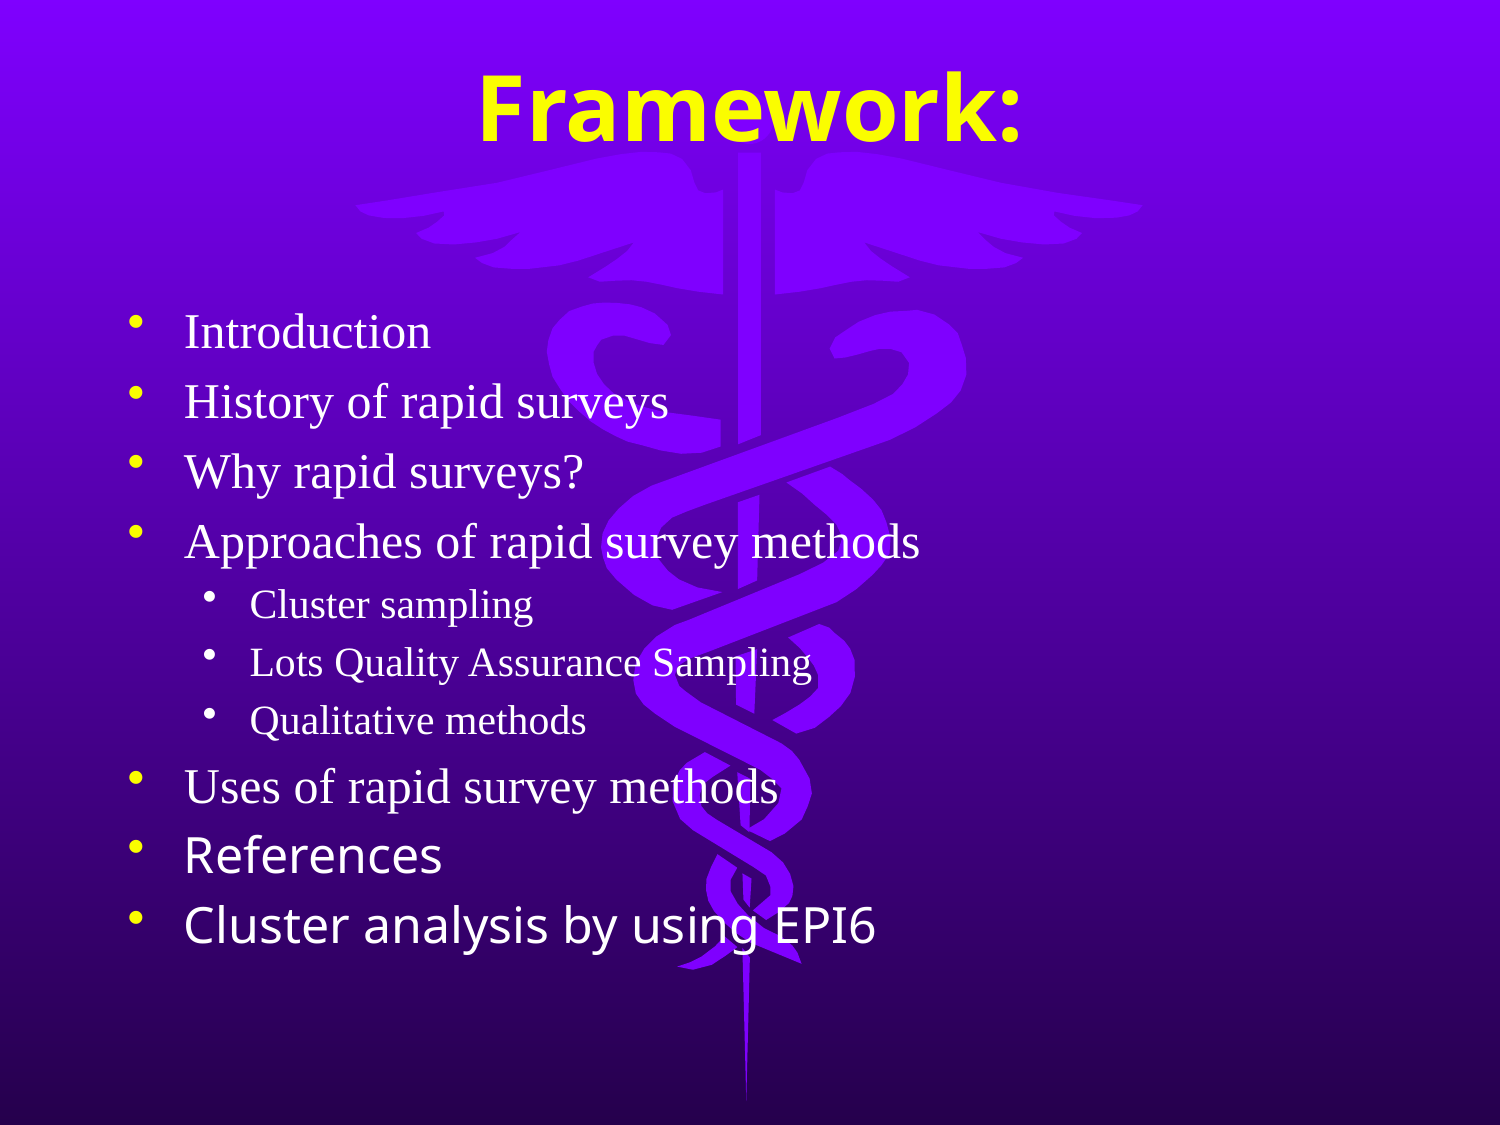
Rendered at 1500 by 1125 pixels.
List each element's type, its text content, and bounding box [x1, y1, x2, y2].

list Introduction History of rapid surveys Why rapid surveys? Approaches of rapid survey methods Cluster sampling Lots Quality Assurance Sampling Qualitative methods Uses of rapid survey methods References Cluster analysis by using EPI6 [112, 290, 1388, 966]
title Framework: [112, 65, 1388, 254]
